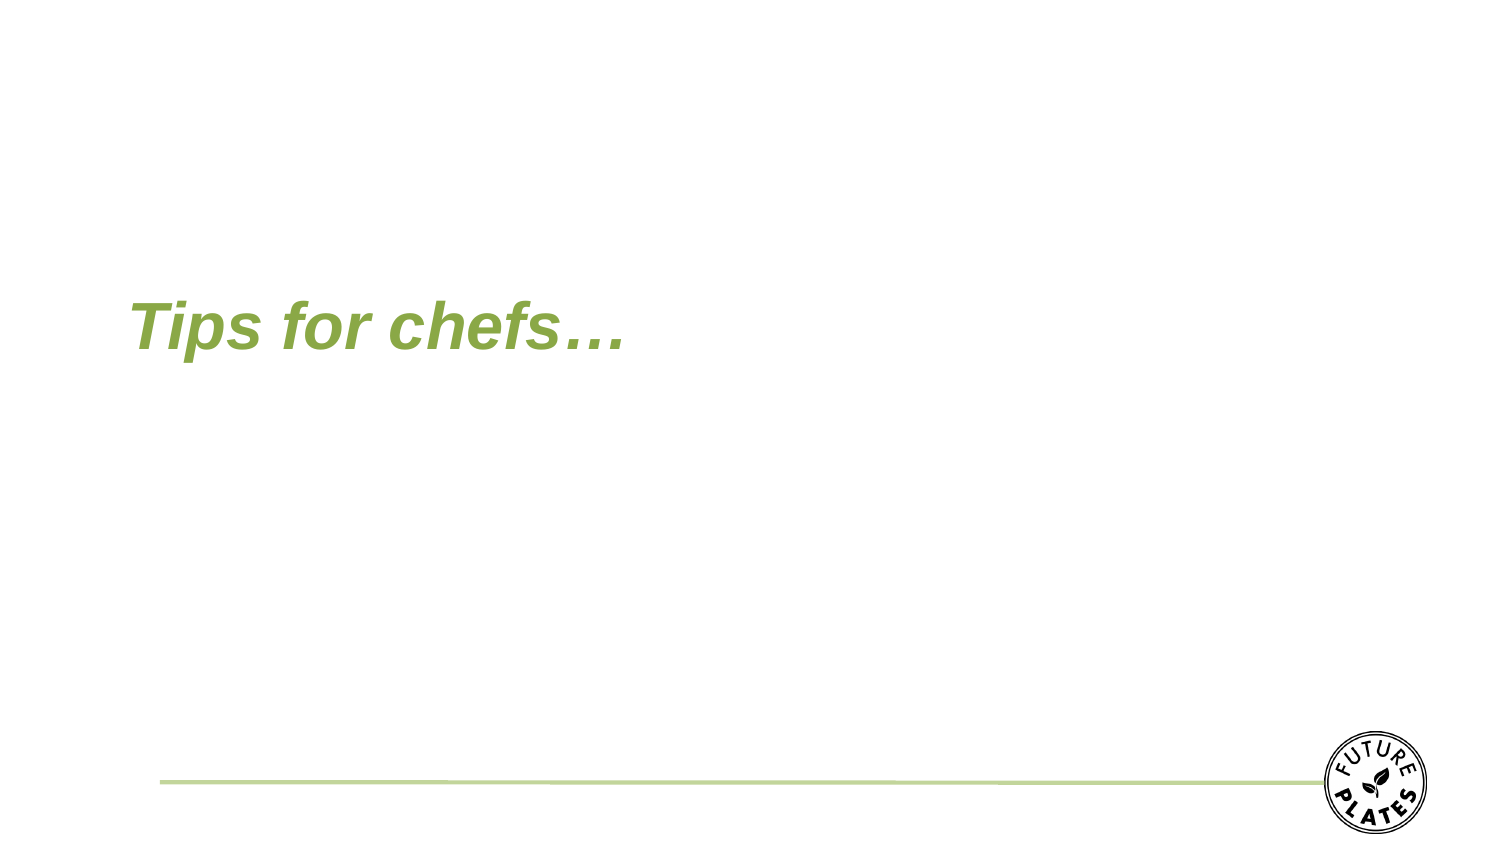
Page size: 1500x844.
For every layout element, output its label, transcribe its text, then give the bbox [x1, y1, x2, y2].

text_box Tips for chefs… [112, 176, 1411, 709]
picture [1324, 731, 1427, 834]
